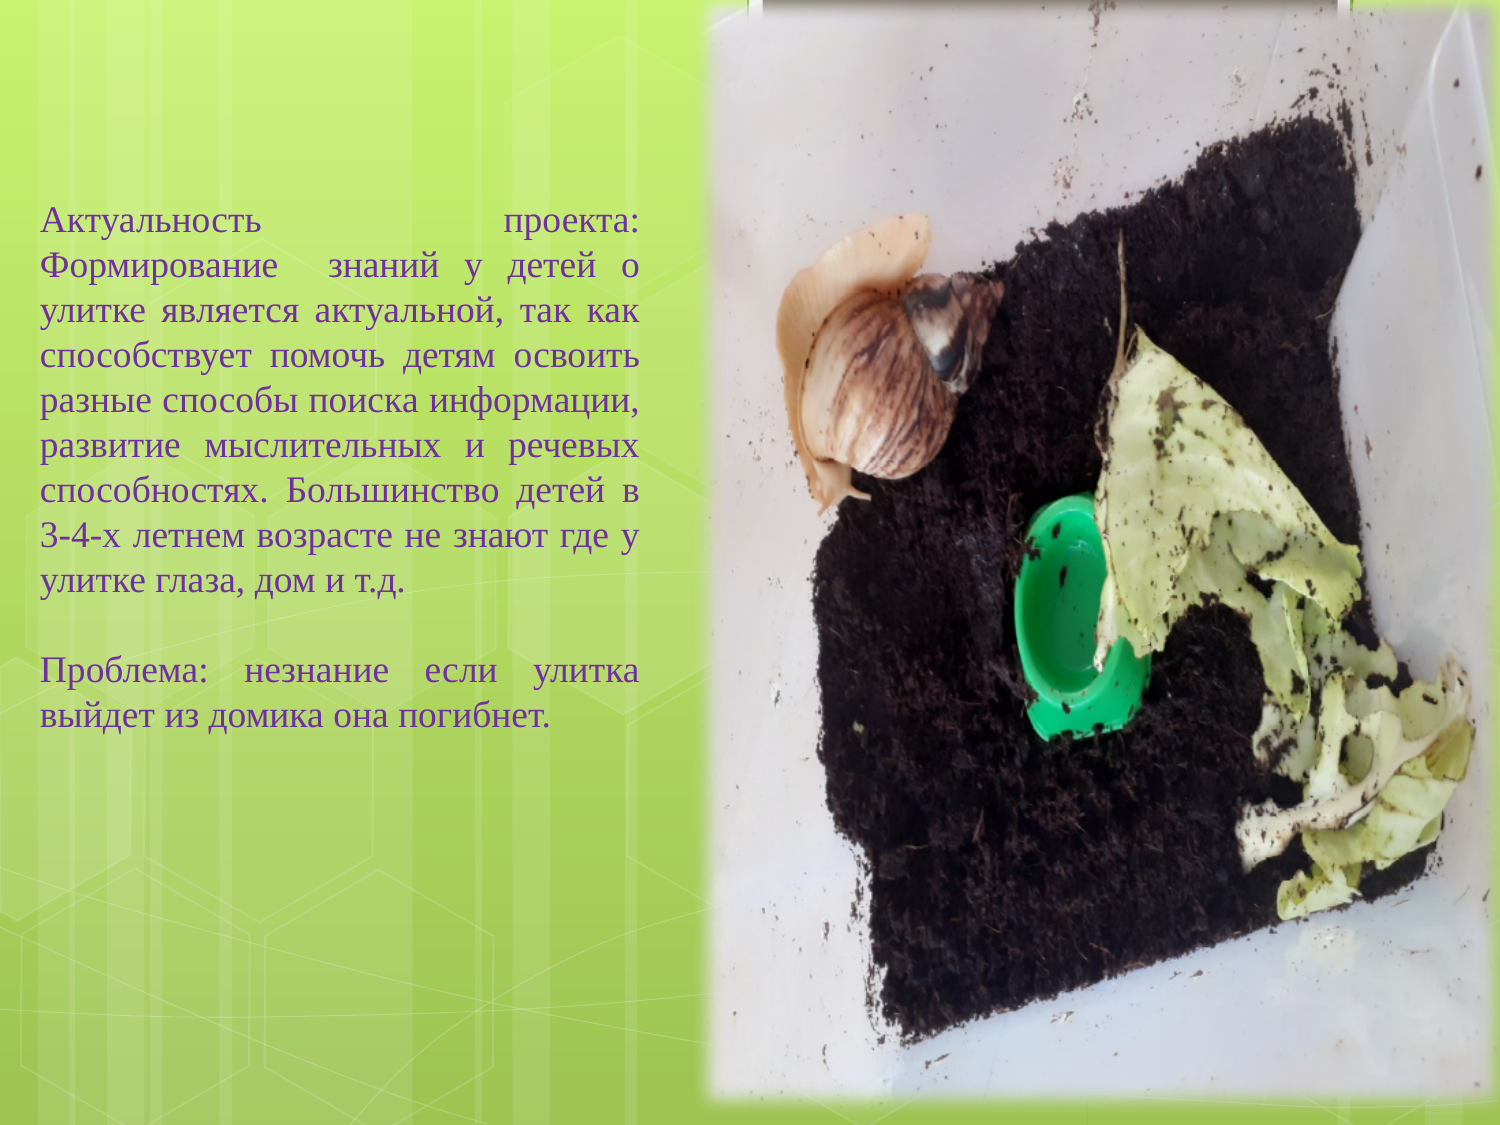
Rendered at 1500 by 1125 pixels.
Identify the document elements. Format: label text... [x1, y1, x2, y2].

text_box Актуальность проекта: Формирование знаний у детей о улитке является актуальной, так как способствует помочь детям освоить разные способы поиска информации, развитие мыслительных и речевых способностях. Большинство детей в 3-4-х летнем возрасте не знают где у улитке глаза, дом и т.д. Проблема: незнание если улитка выйдет из домика она погибнет. [24, 187, 656, 843]
picture [690, 0, 1500, 1118]
